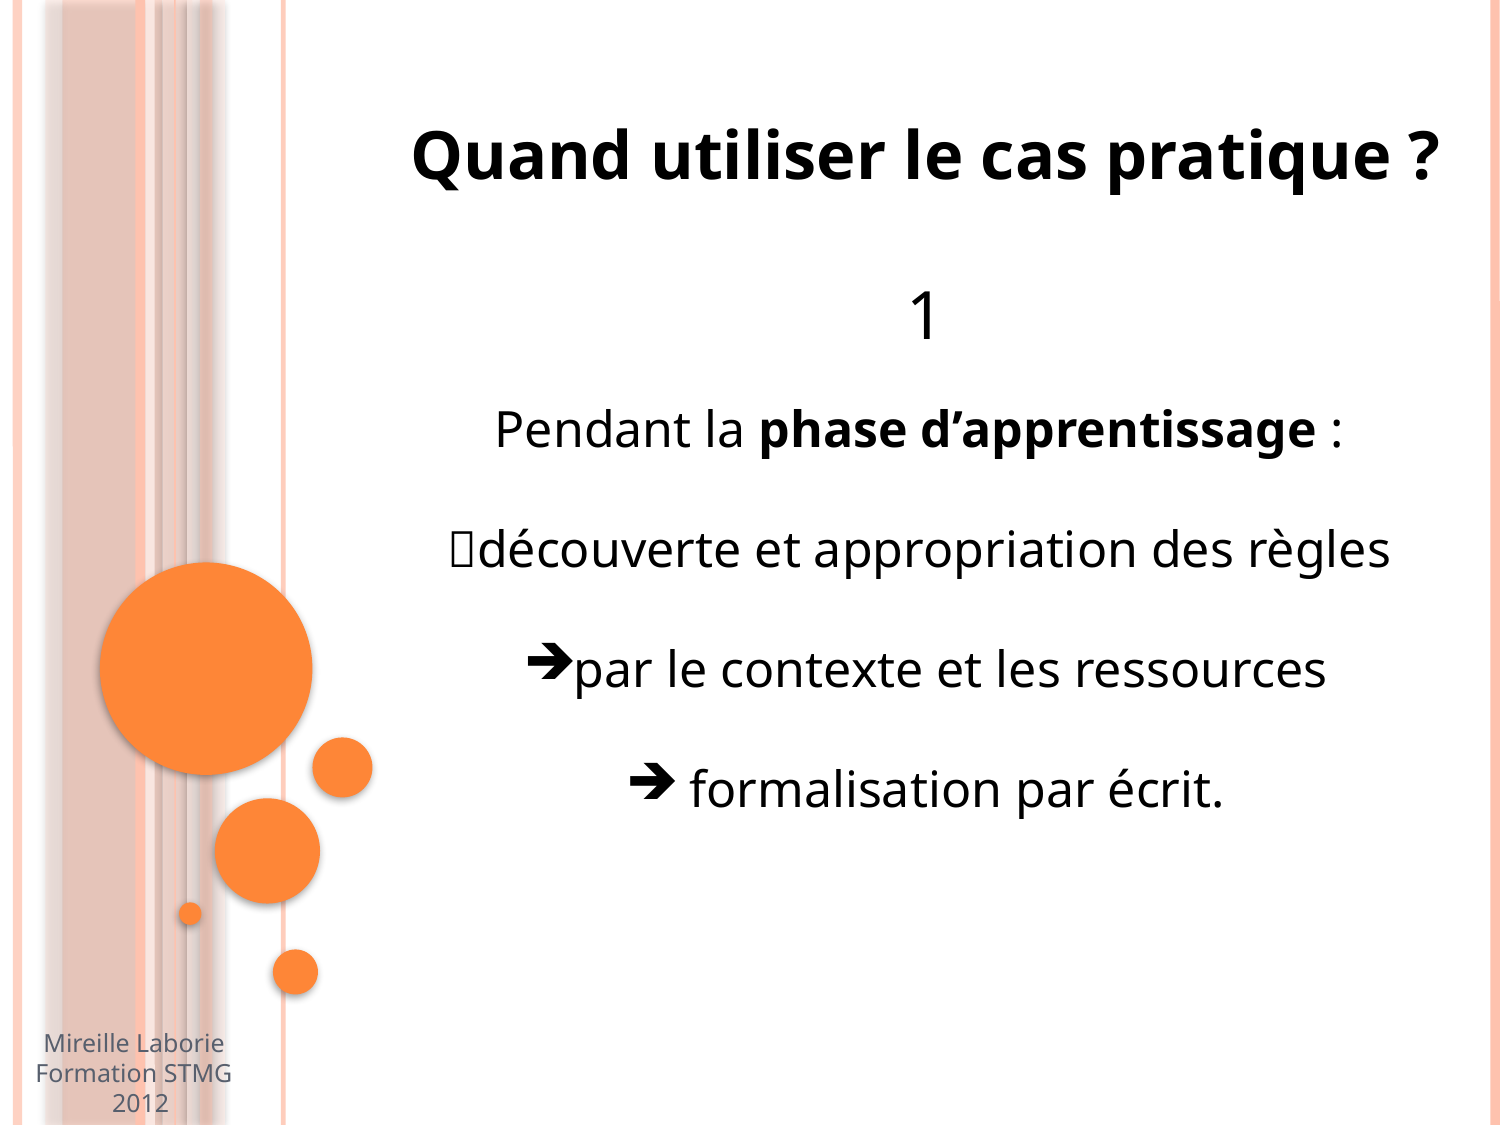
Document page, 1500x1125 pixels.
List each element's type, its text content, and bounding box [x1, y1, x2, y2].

text_box Quand utiliser le cas pratique ? 1 Pendant la phase d’apprentissage : découverte et appropriation des règles par le contexte et les ressources formalisation par écrit. [351, 105, 1500, 886]
footer Mireille Laborie Formation STMG 2012 [0, 1019, 282, 1125]
